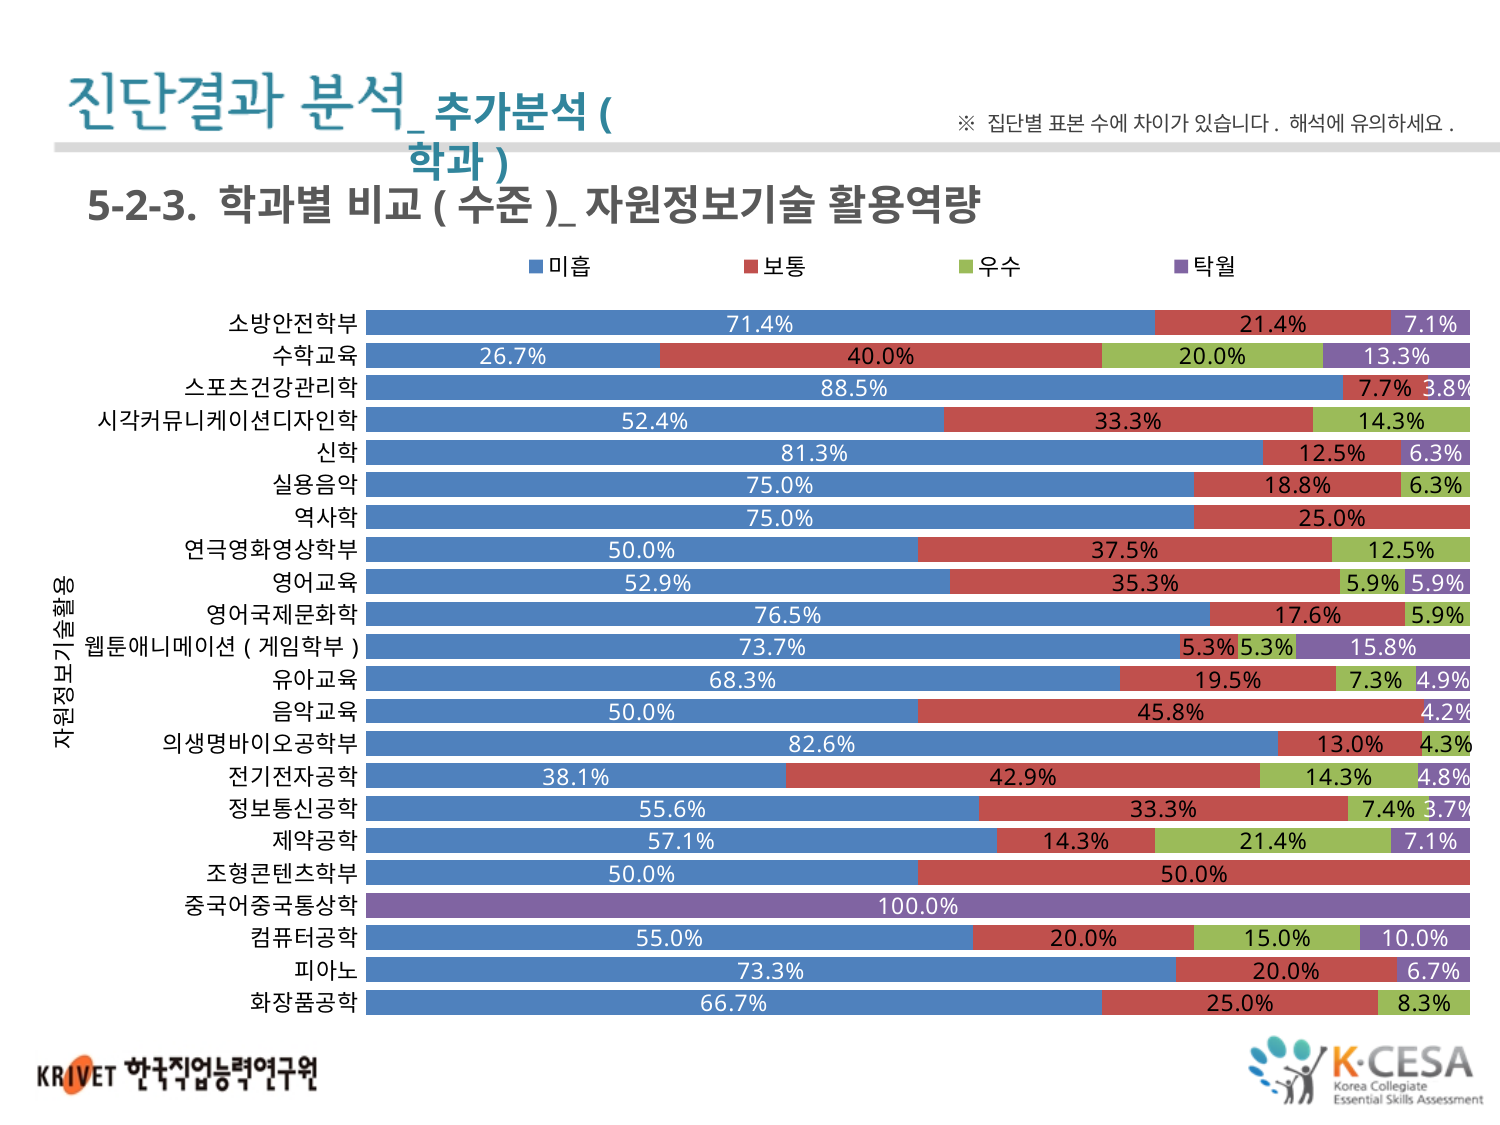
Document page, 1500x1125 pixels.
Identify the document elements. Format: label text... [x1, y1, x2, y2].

text_box 5-2-3. 학과별 비교(수준)_자원정보기술 활용역량 [72, 171, 1127, 235]
chart [17, 236, 1500, 1035]
text_box ※ 집단별 표본 수에 차이가 있습니다. 해석에 유의하세요. [942, 103, 1472, 144]
picture [0, 0, 1500, 1125]
text_box _추가분석(학과) [392, 78, 700, 171]
